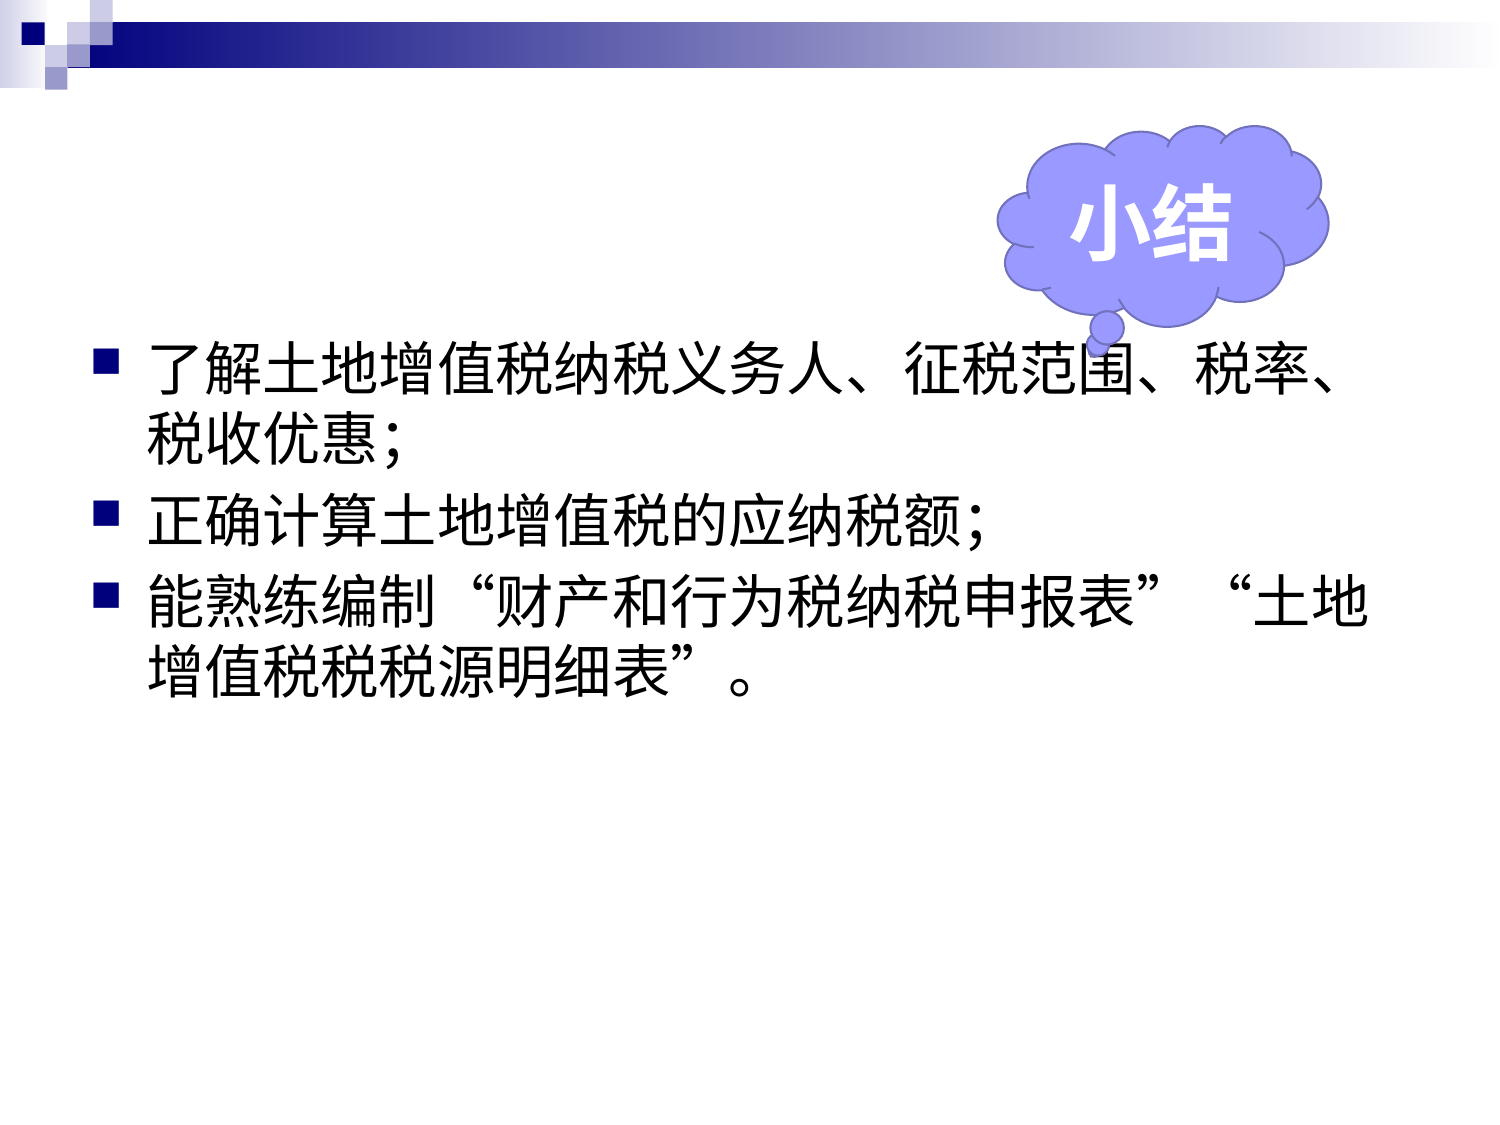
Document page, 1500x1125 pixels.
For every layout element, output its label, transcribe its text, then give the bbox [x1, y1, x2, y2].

text_box 小结 [996, 124, 1330, 358]
list 了解土地增值税纳税义务人、征税范围、税率、税收优惠； 正确计算土地增值税的应纳税额； 能熟练编制“财产和行为税纳税申报表”“土地增值税税税源明细表”。 [74, 324, 1426, 963]
